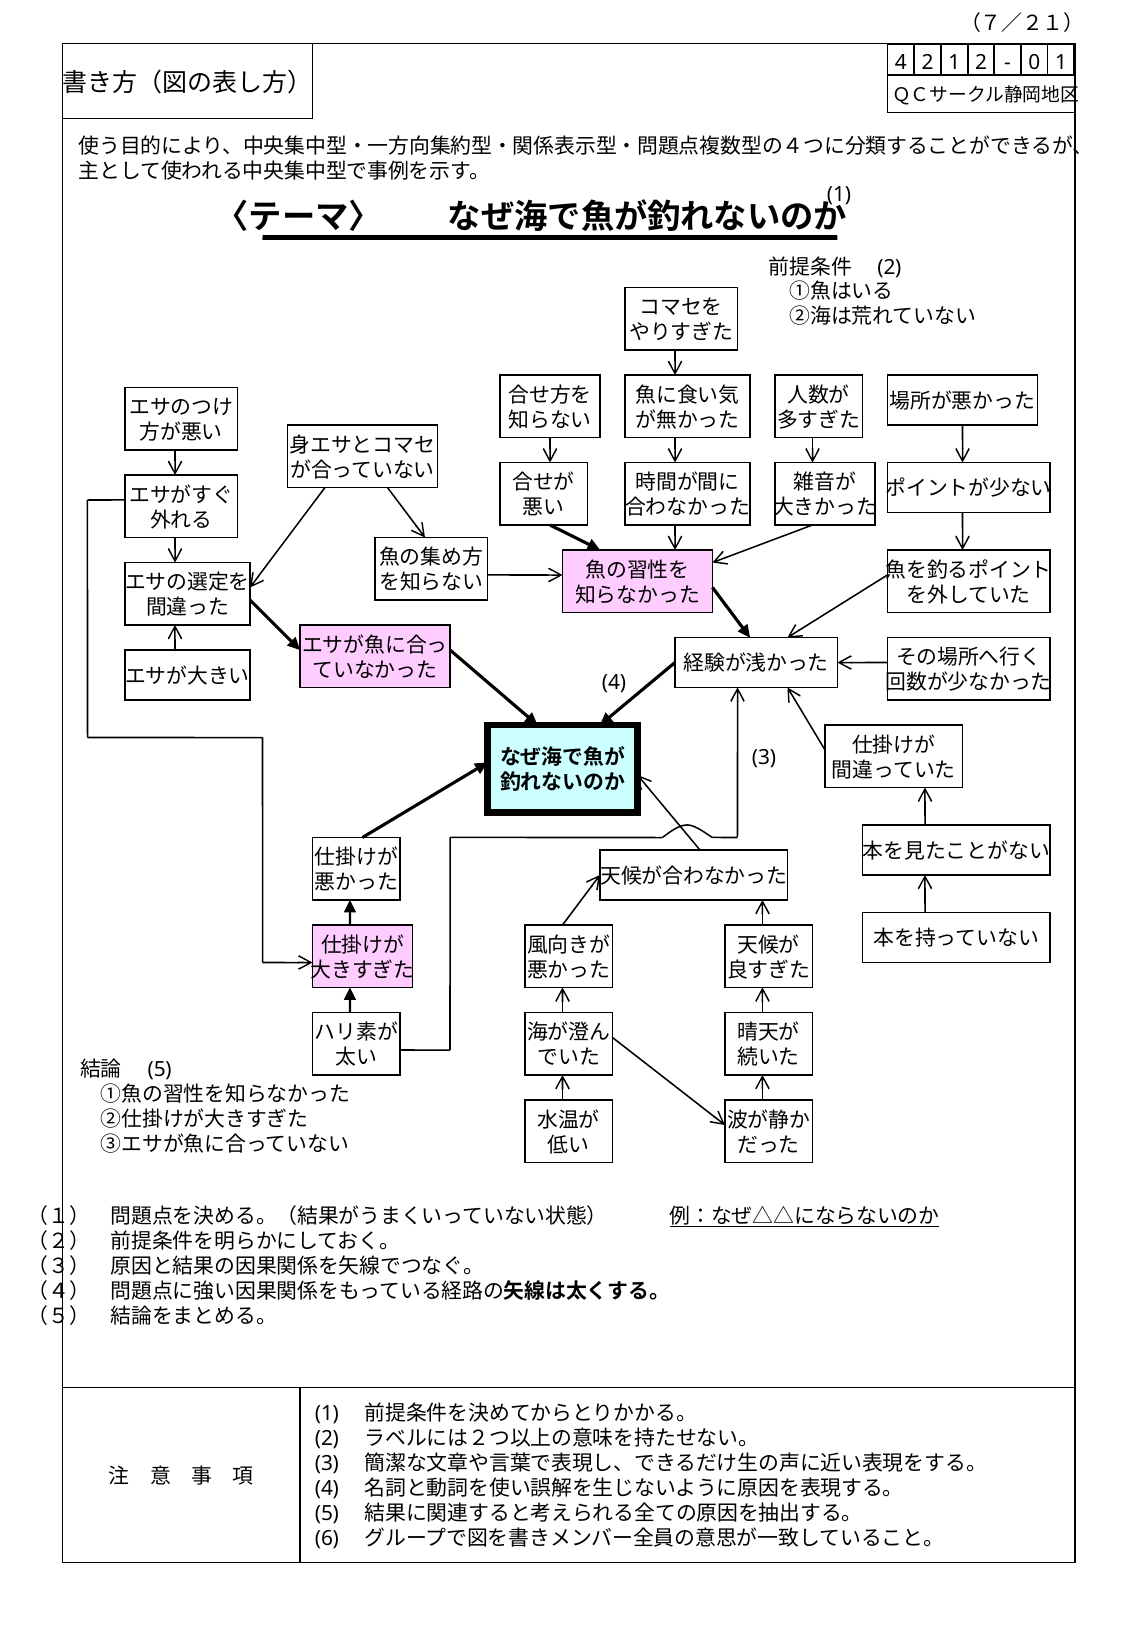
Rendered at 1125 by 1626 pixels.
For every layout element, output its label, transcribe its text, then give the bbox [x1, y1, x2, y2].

text_box 魚に食い気 が無かった [624, 374, 750, 438]
text_box [787, 574, 888, 638]
text_box [755, 1074, 770, 1100]
text_box [167, 624, 183, 650]
table_header 1 [942, 45, 967, 74]
text_box 合せが 悪い [499, 462, 588, 525]
table_header - [995, 45, 1020, 74]
text_box 波が静か だった [724, 1099, 813, 1163]
text_box 魚の習性を 知らなかった [562, 549, 713, 613]
text_box [249, 487, 326, 588]
text_box ポイントが少ない [887, 462, 1050, 513]
text_box [667, 525, 683, 550]
text_box 〈テーマ〉 なぜ海で魚が釣れないのか [200, 187, 862, 243]
text_box 人数が 多すぎた [774, 374, 863, 438]
text_box 経験が浅かった [674, 637, 838, 688]
text_box 使う目的により、中央集中型・一方向集約型・関係表示型・問題点複数型の４つに分類することができるが、 主として使われる中央集中型で事例を示す。 [63, 125, 1108, 191]
table_header 4 [888, 45, 913, 74]
text_box [542, 437, 558, 463]
text_box エサが魚に合っ ていなかった [299, 624, 450, 688]
text_box 本を見たことがない [862, 825, 1050, 875]
text_box 前提条件 (2) ①魚はいる ②海は荒れていない [753, 245, 991, 336]
table_header 2 [969, 45, 993, 74]
text_box [667, 437, 683, 463]
text_box (1) 前提条件を決めてからとりかかる。 (2) ラベルには２つ以上の意味を持たせない。 (3) 簡潔な文章や言葉で表現し、できるだけ生の声に近い表現をする。 (4) 名詞と動詞を使い誤解を生じないように原因を表現する。 (5) 結果に関連すると考えられる全ての原因を抽出する。 (6) グループで図を書きメンバー全員の意思が一致していること。 [300, 1387, 1075, 1563]
text_box [712, 524, 813, 565]
text_box ＱＣサークル静岡地区 [887, 75, 1075, 113]
text_box [343, 900, 357, 925]
text_box [167, 450, 183, 475]
text_box 風向きが 悪かった [524, 924, 613, 988]
text_box [562, 874, 601, 926]
text_box （７／２１） [945, 2, 1100, 42]
text_box [662, 824, 713, 838]
text_box [667, 349, 683, 376]
text_box [600, 701, 629, 725]
text_box 天候が合わなかった [600, 849, 788, 900]
text_box なぜ海で魚が 釣れないのか [487, 724, 638, 813]
text_box 場所が悪かった [887, 375, 1038, 425]
text_box 結論 (5) ①魚の習性を知らなかった ②仕掛けが大きすぎた ③エサが魚に合っていない [65, 1048, 365, 1164]
text_box 仕掛けが 大きすぎた [312, 924, 413, 988]
text_box エサの選定を 間違った [125, 562, 250, 625]
text_box [612, 1037, 725, 1126]
text_box [805, 437, 820, 463]
text_box [449, 649, 538, 725]
text_box 魚の集め方 を知らない [375, 537, 488, 600]
text_box [262, 955, 313, 970]
text_box 注 意 事 項 [62, 1387, 300, 1563]
text_box [167, 537, 183, 563]
text_box [917, 874, 933, 913]
text_box 仕掛けが 悪かった [312, 837, 400, 900]
text_box [712, 587, 751, 638]
text_box (3) [737, 735, 791, 776]
text_box [955, 512, 970, 550]
text_box 雑音が 大きかった [774, 462, 875, 525]
text_box [837, 655, 888, 670]
text_box エサのつけ 方が悪い [125, 387, 238, 450]
text_box 水温が 低い [524, 1099, 613, 1163]
text_box 時間が間に 合わなかった [624, 462, 750, 525]
text_box [917, 787, 933, 826]
text_box [549, 524, 601, 550]
text_box コマセを やりすぎた [624, 287, 738, 350]
text_box [62, 43, 1075, 1387]
text_box （１） 問題点を決める。（結果がうまくいっていない状態） 例：なぜ△△にならないのか （２） 前提条件を明らかにしておく。 （３） 原因と結果の因果関係を矢線でつなぐ。 （４） 問題点に強い因果関係をもっている経路の矢線は太くする。 （５） 結論をまとめる。 [12, 1195, 955, 1336]
text_box [787, 687, 826, 751]
text_box [755, 987, 770, 1013]
text_box [555, 987, 570, 1013]
table_header 1 [1048, 45, 1073, 74]
text_box [343, 987, 357, 1013]
table_header 0 [1022, 45, 1047, 74]
text_box エサが大きい [125, 650, 250, 700]
text_box 魚を釣るポイント を外していた [887, 549, 1050, 613]
text_box その場所へ行く 回数が少なかった [887, 637, 1050, 700]
text_box [637, 774, 681, 826]
text_box [362, 762, 488, 838]
text_box 海が澄ん でいた [524, 1012, 613, 1075]
text_box [955, 424, 970, 463]
text_box [555, 1074, 570, 1100]
text_box 天候が 良すぎた [724, 924, 813, 988]
text_box [730, 687, 745, 735]
text_box [755, 900, 770, 925]
text_box 本を持っていない [862, 912, 1050, 963]
text_box [249, 599, 301, 650]
text_box 合せ方を 知らない [500, 374, 600, 438]
text_box 身エサとコマセ が合っていない [287, 424, 438, 488]
text_box (1) [812, 173, 866, 214]
table_header 2 [915, 45, 940, 74]
text_box 晴天が 続いた [724, 1012, 813, 1075]
text_box エサがすぐ 外れる [125, 474, 238, 538]
text_box ハリ素が 太い [312, 1012, 400, 1075]
text_box (4) [587, 660, 641, 701]
text_box 書き方（図の表し方） [62, 43, 313, 119]
text_box [387, 487, 425, 538]
text_box [487, 567, 563, 583]
text_box 仕掛けが 間違っていた [824, 724, 963, 788]
